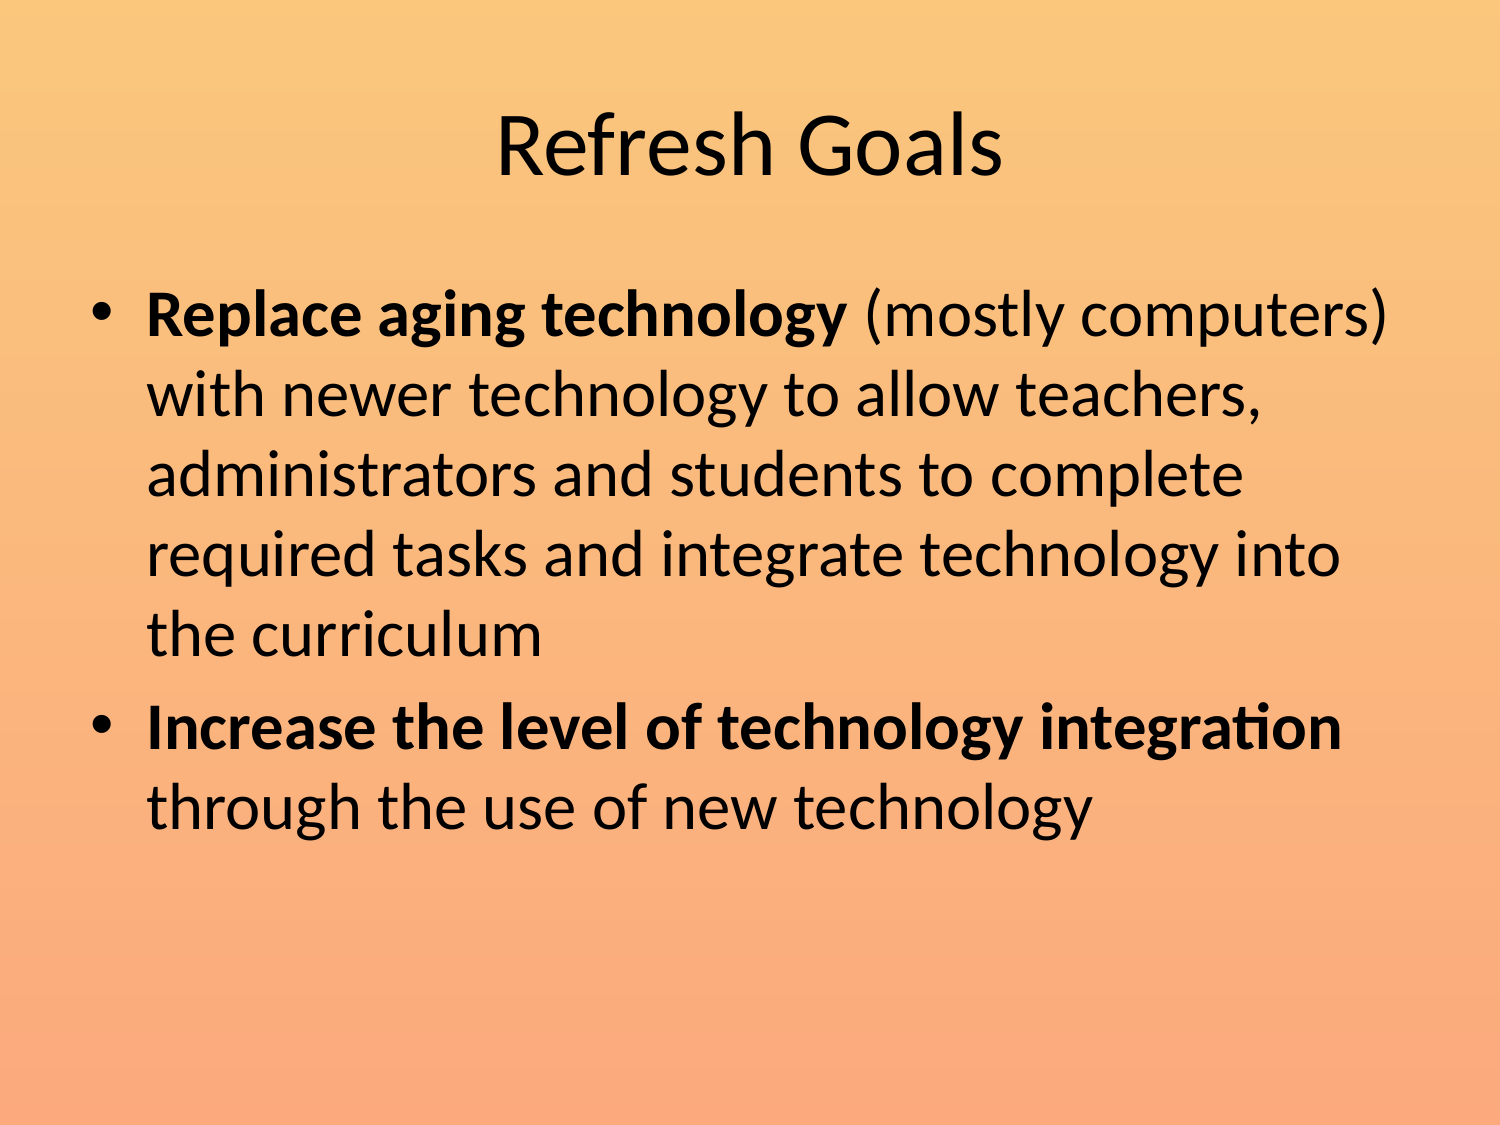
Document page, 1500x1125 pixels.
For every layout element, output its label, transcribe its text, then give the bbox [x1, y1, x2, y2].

list Replace aging technology (mostly computers) with newer technology to allow teachers, administrators and students to complete required tasks and integrate technology into the curriculum Increase the level of technology integration through the use of new technology [75, 262, 1425, 1005]
title Refresh Goals [75, 45, 1425, 233]
